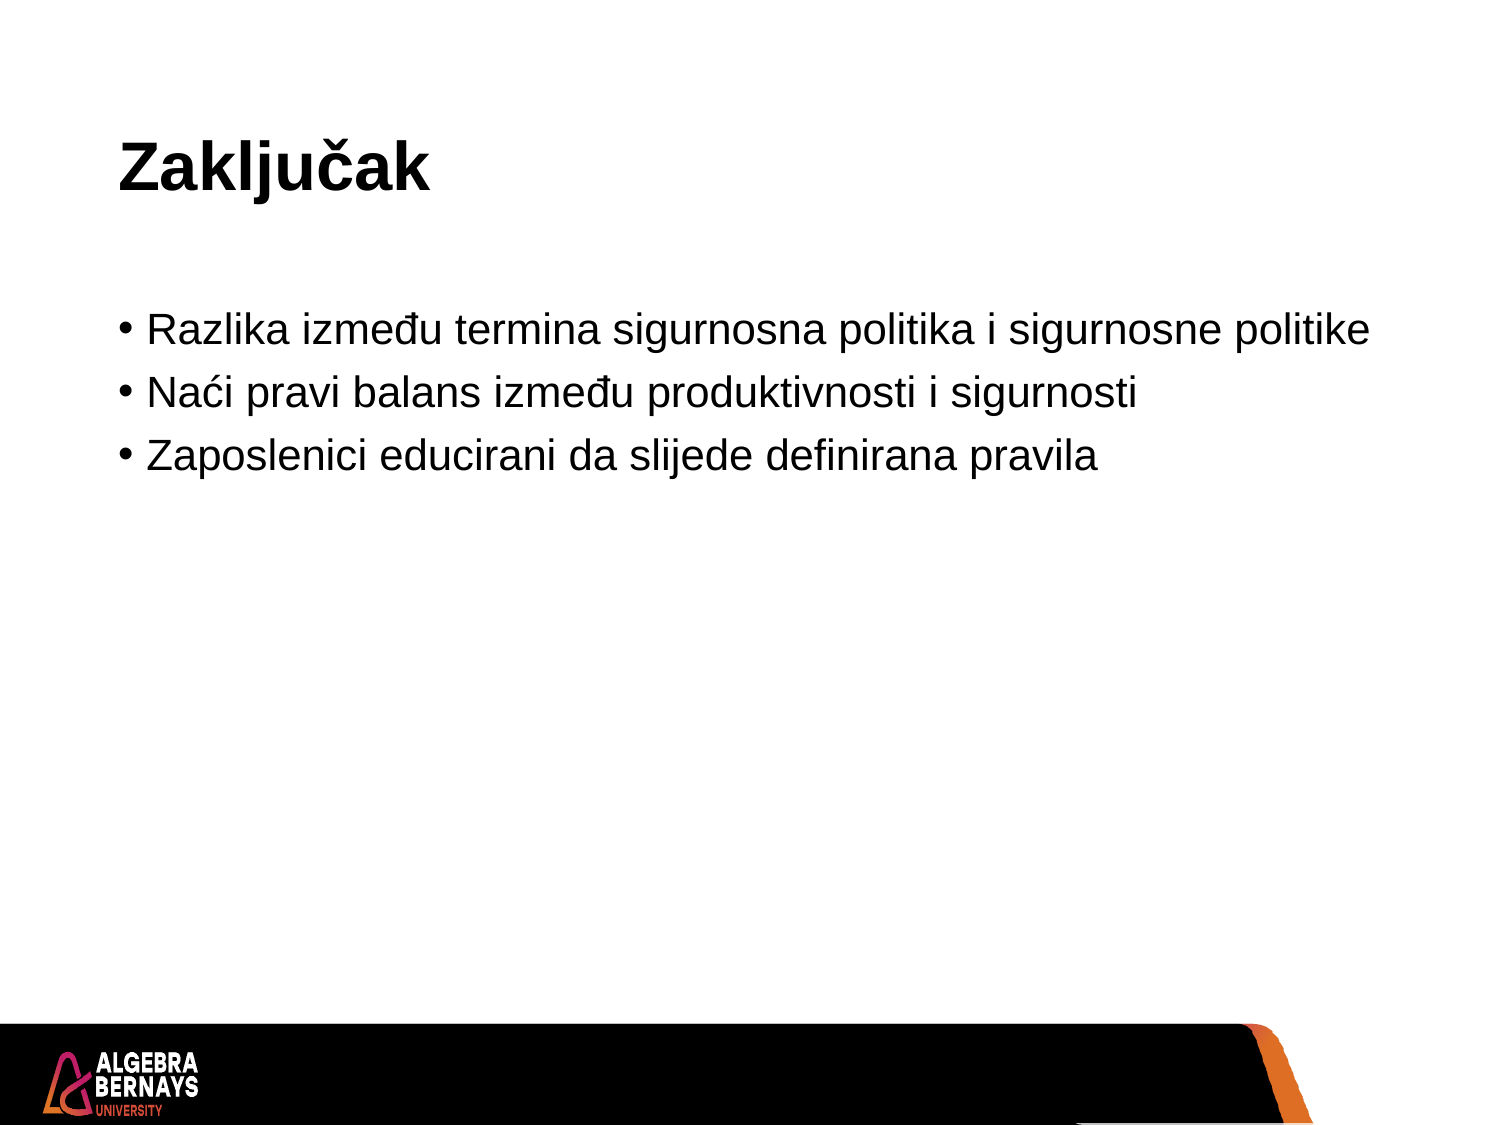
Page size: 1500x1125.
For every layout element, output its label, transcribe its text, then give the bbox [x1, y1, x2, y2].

list Razlika između termina sigurnosna politika i sigurnosne politike Naći pravi balans između produktivnosti i sigurnosti Zaposlenici educirani da slijede definirana pravila [103, 299, 1397, 1014]
picture [0, 1023, 1468, 1125]
title Zaključak [103, 59, 1397, 278]
